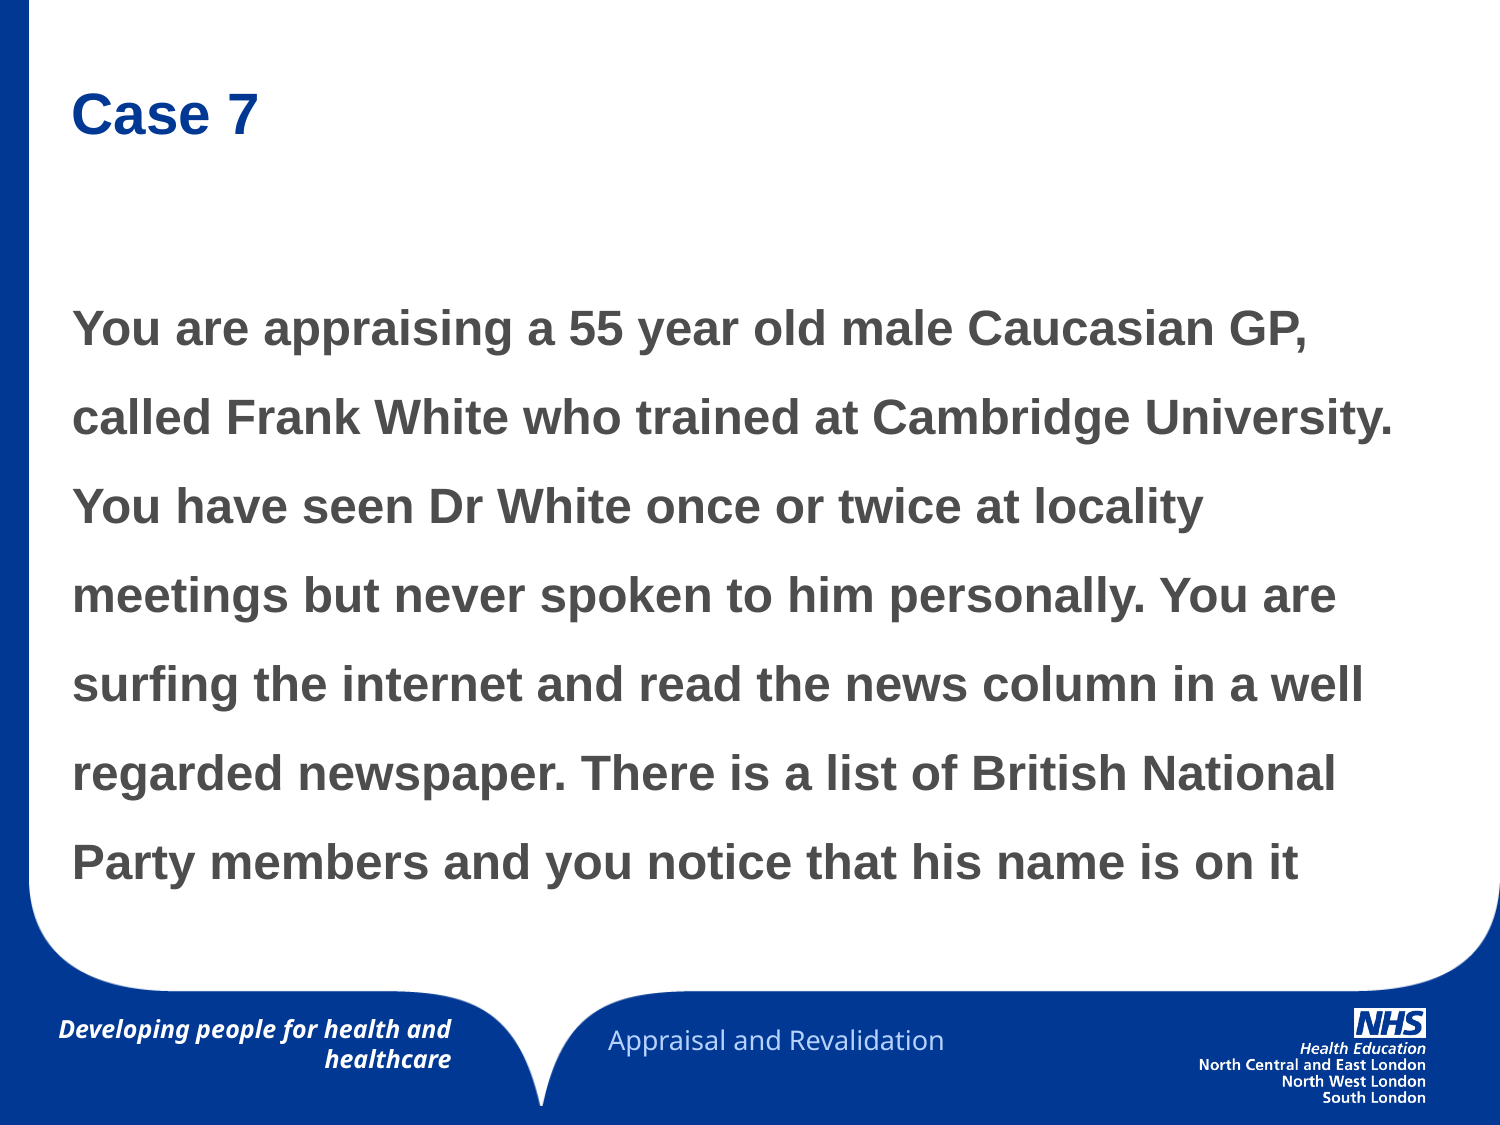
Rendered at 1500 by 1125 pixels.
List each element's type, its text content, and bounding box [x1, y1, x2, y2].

list You are appraising a 55 year old male Caucasian GP, called Frank White who trained at Cambridge University. You have seen Dr White once or twice at locality meetings but never spoken to him personally. You are surfing the internet and read the news column in a well regarded newspaper. There is a list of British National Party members and you notice that his name is on it [71, 266, 1430, 953]
picture [29, 0, 1500, 1106]
title Case 7 [71, 89, 1430, 229]
